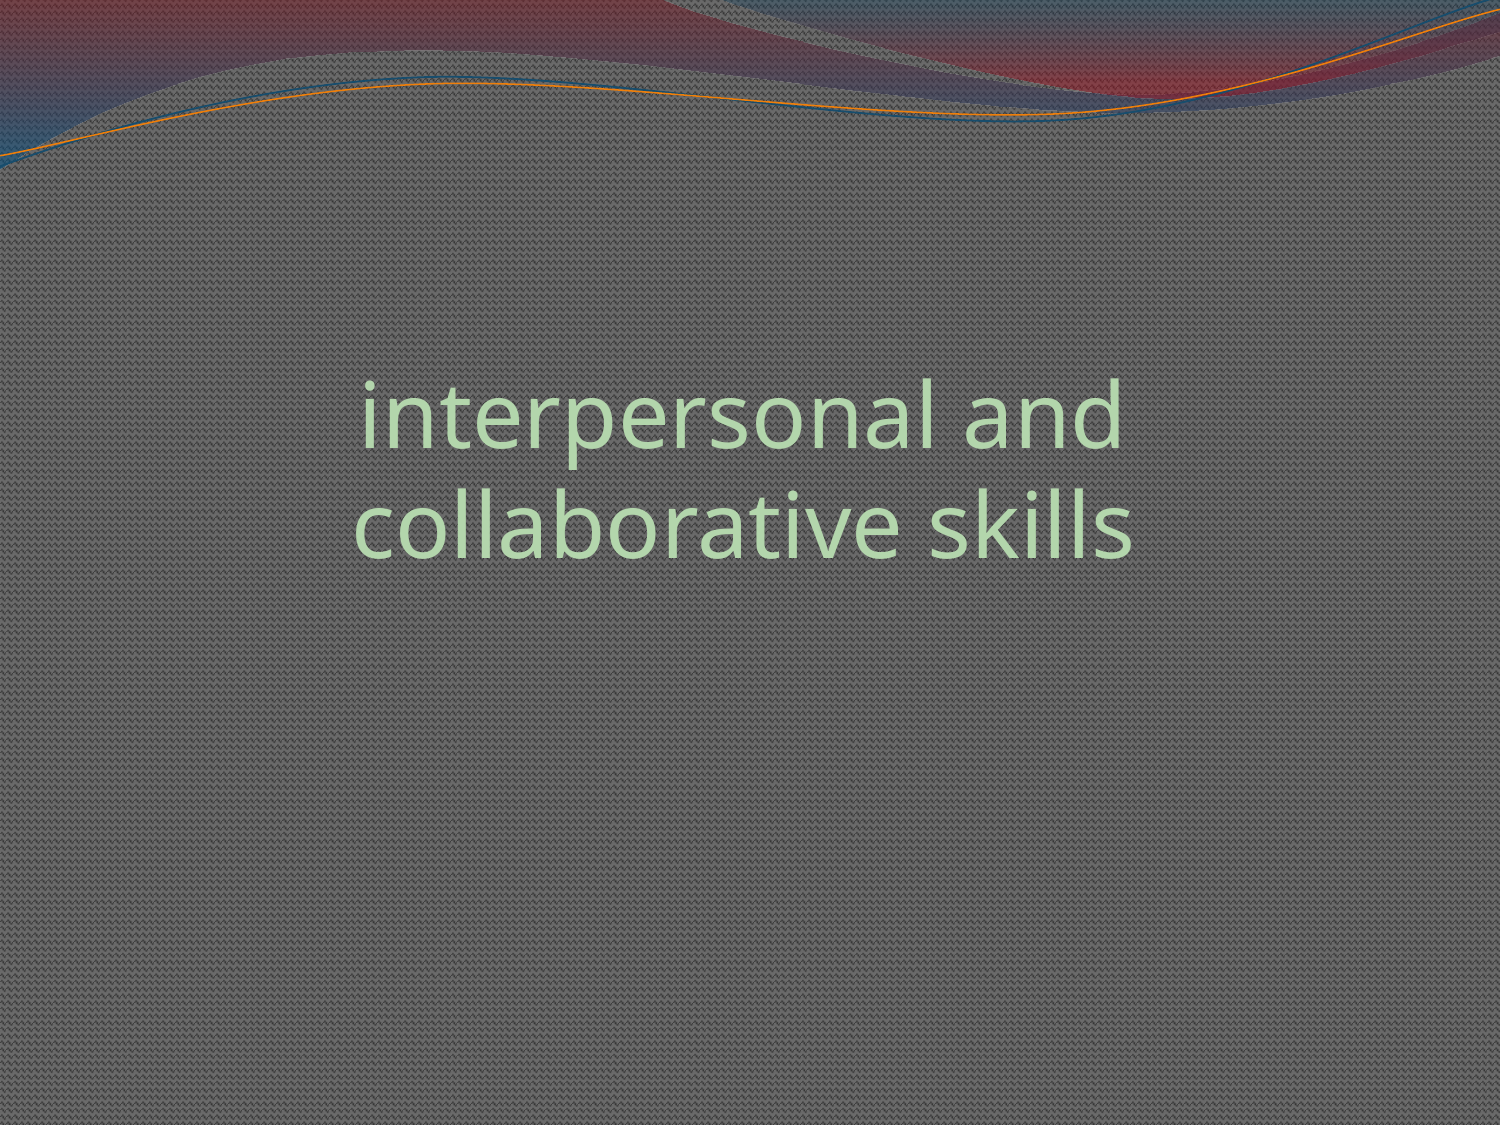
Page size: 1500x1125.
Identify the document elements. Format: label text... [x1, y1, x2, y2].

text_box interpersonal and collaborative skills [62, 349, 1425, 585]
